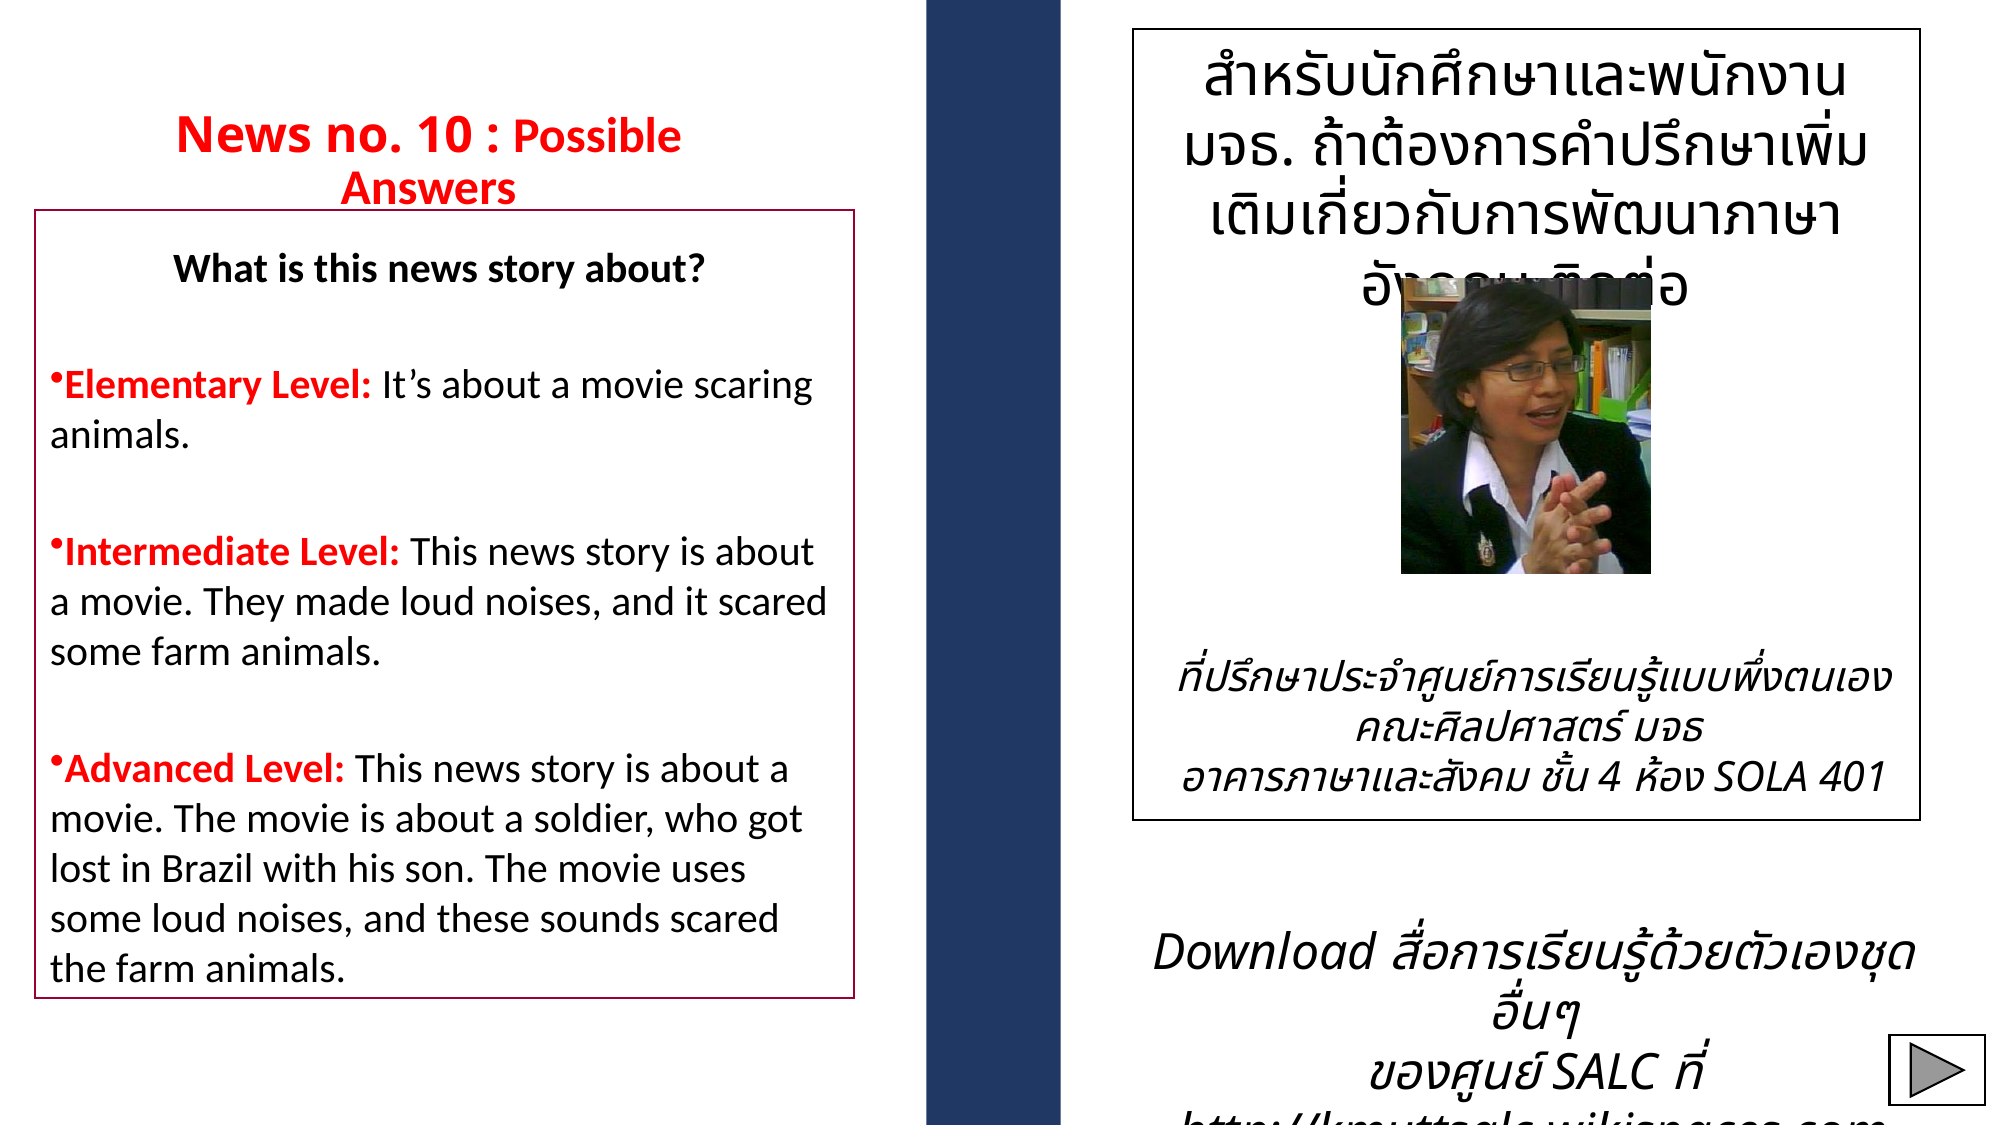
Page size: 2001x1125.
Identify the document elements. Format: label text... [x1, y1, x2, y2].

text_box What is this news story about? Elementary Level: It’s about a movie scaring animals. Intermediate Level: This news story is about a movie. They made loud noises, and it scared some farm animals. Advanced Level: This news story is about a movie. The movie is about a soldier, who got lost in Brazil with his son. The movie uses some loud noises, and these sounds scared the farm animals. [35, 209, 855, 999]
picture [1401, 277, 1651, 574]
table_header News no. 10 : Possible Answers [91, 91, 767, 209]
text_box สำหรับนักศึกษาและพนักงาน มจธ. ถ้าต้องการคำปรึกษาเพิ่มเติมเกี่ยวกับการพัฒนาภาษาอังกฤษ ติดต่อ [1132, 28, 1921, 641]
text_box ที่ปรึกษาประจำศูนย์การเรียนรู้แบบพึ่งตนเอง คณะศิลปศาสตร์ มจธ อาคารภาษาและสังคม ชั้น 4 ห้อง SOLA 401 Download สื่อการเรียนรู้ด้วยตัวเองชุดอื่นๆ ของศูนย์ SALC ที่ http://kmuttsalc.wikispaces.com [1132, 641, 1935, 1125]
text_box [925, 0, 1062, 1125]
text_box [1935, 1034, 1986, 1106]
